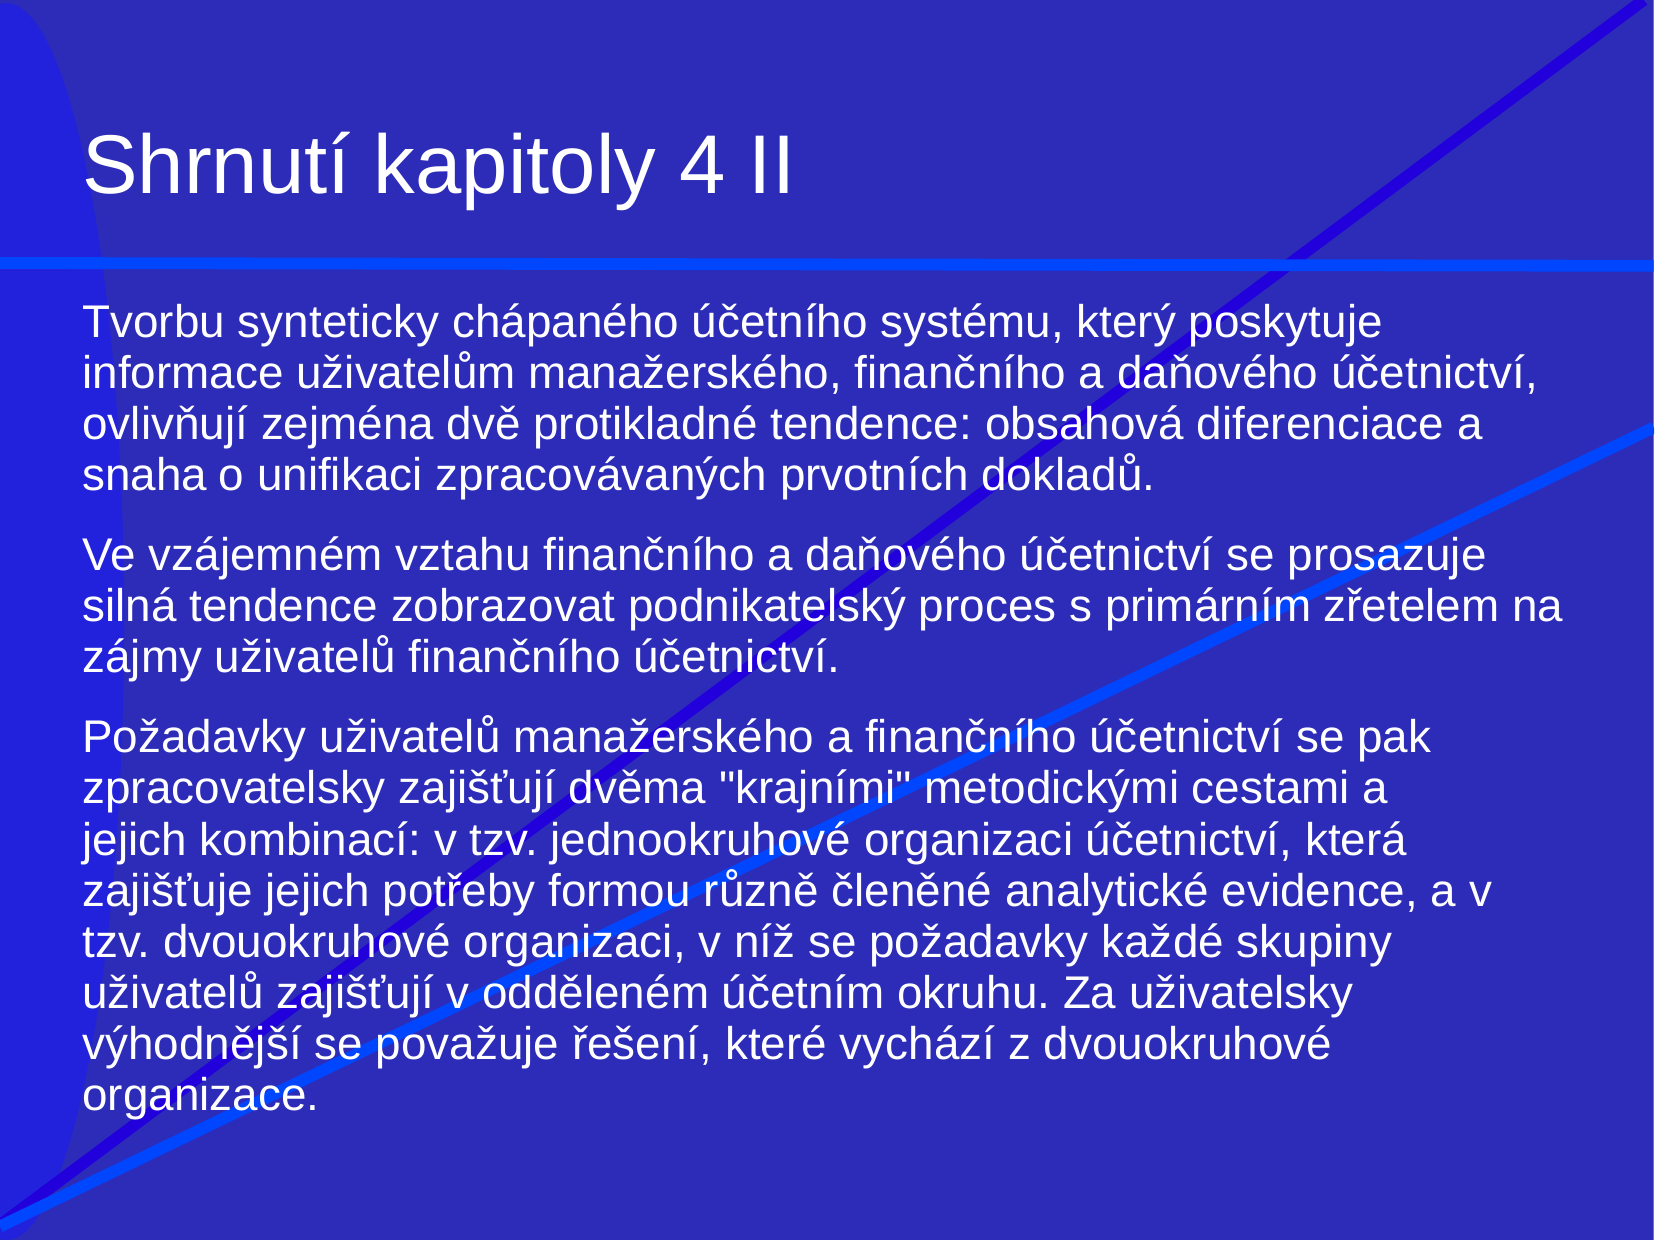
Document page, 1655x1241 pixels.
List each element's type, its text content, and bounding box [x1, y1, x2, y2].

title Shrnutí kapitoly 4 II [80, 66, 1574, 318]
text_box Tvorbu synteticky chápaného účetního systému, který poskytuje informace uživatelům manažerského, finančního a daňového účetnictví, ovlivňují zejména dvě protikladné tendence: obsahová diferenciace a snaha o unifikaci zpracovávaných prvotních dokladů. Ve vzájemném vztahu finančního a daňového účetnictví se prosazuje silná tendence zobrazovat podnikatelský proces s primárním zřetelem na zájmy uživatelů finančního účetnictví. Požadavky uživatelů manažerského a finančního účetnictví se pak zpracovatelsky zajišťují dvěma "krajními" metodickými cestami a jejich kombinací: v tzv. jednookruhové organizaci účetnictví, která zajišťuje jejich potřeby formou různě členěné analytické evidence, a v tzv. dvouokruhové organizaci, v níž se požadavky každé skupiny uživatelů zajišťují v odděleném účetním okruhu. Za uživatelsky výhodnější se považuje řešení, které vychází z dvouokruhové organizace. [80, 296, 1566, 1121]
